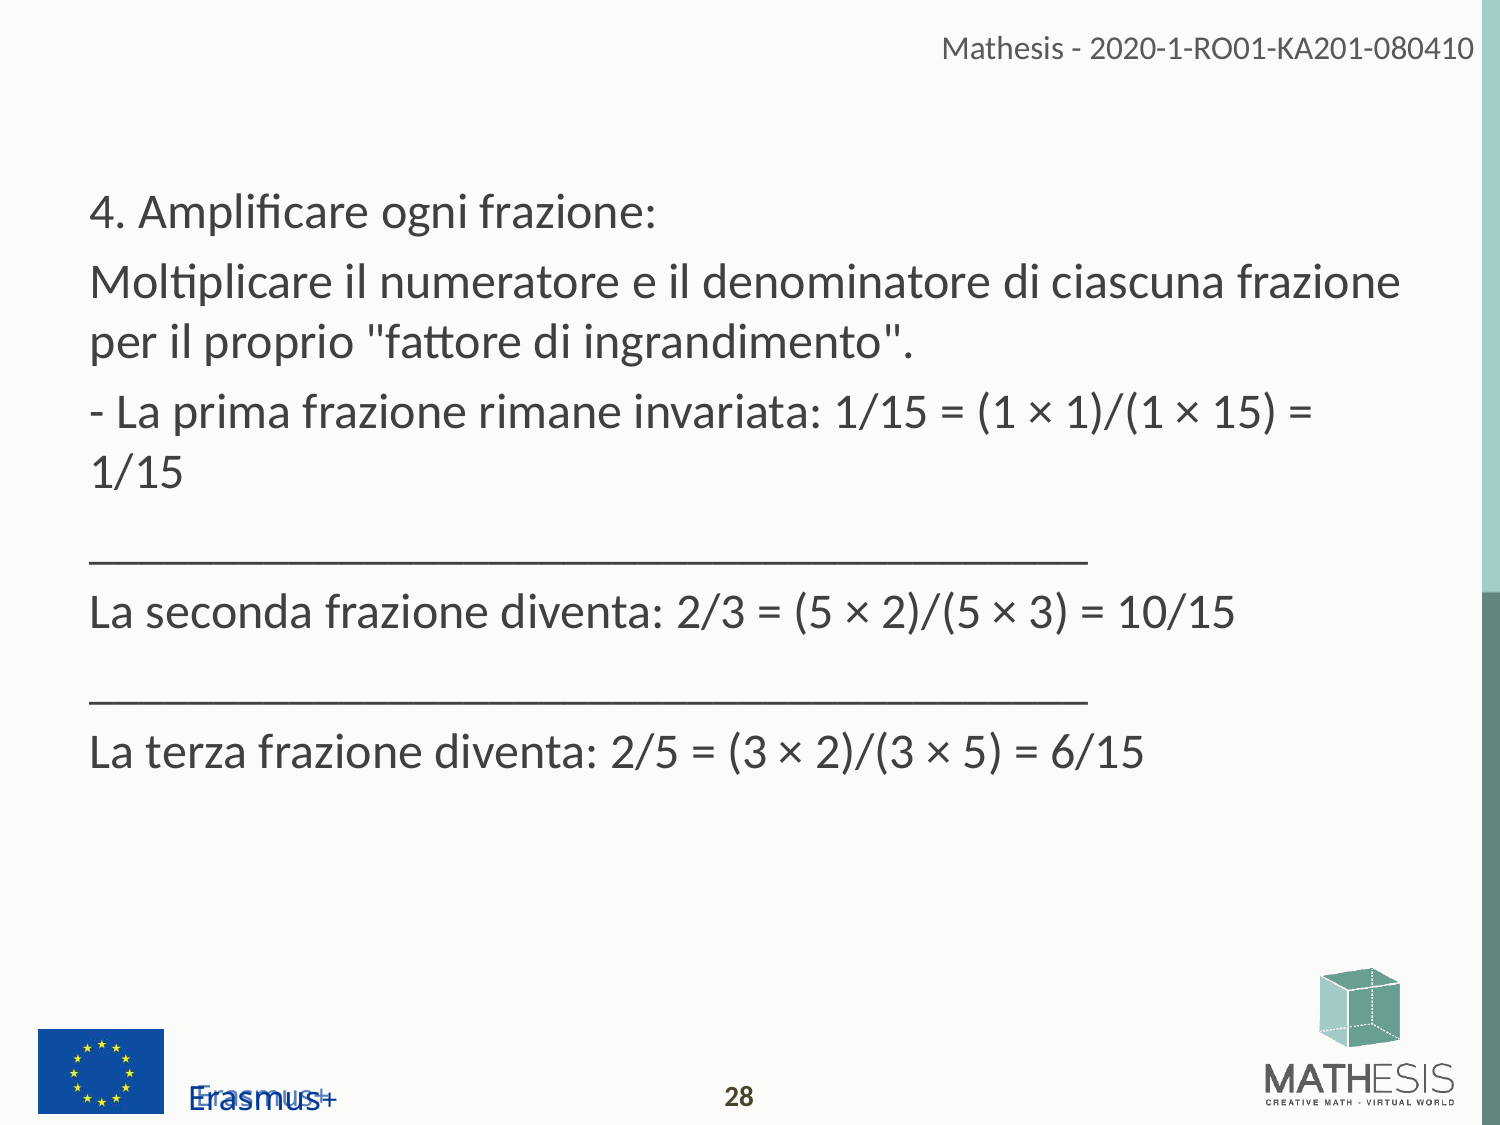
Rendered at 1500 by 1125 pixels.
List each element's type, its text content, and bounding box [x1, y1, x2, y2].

picture [38, 1029, 164, 1114]
list 4. Amplificare ogni frazione: Moltiplicare il numeratore e il denominatore di ciascuna frazione per il proprio "fattore di ingrandimento". - La prima frazione rimane invariata: 1/15 = (1 × 1)/(1 × 15) = 1/15 ________________________________________ La seconda frazione diventa: 2/3 = (5 × 2)/(5 × 3) = 10/15 ________________________________________ La terza frazione diventa: 2/5 = (3 × 2)/(3 × 5) = 6/15 [75, 171, 1425, 914]
